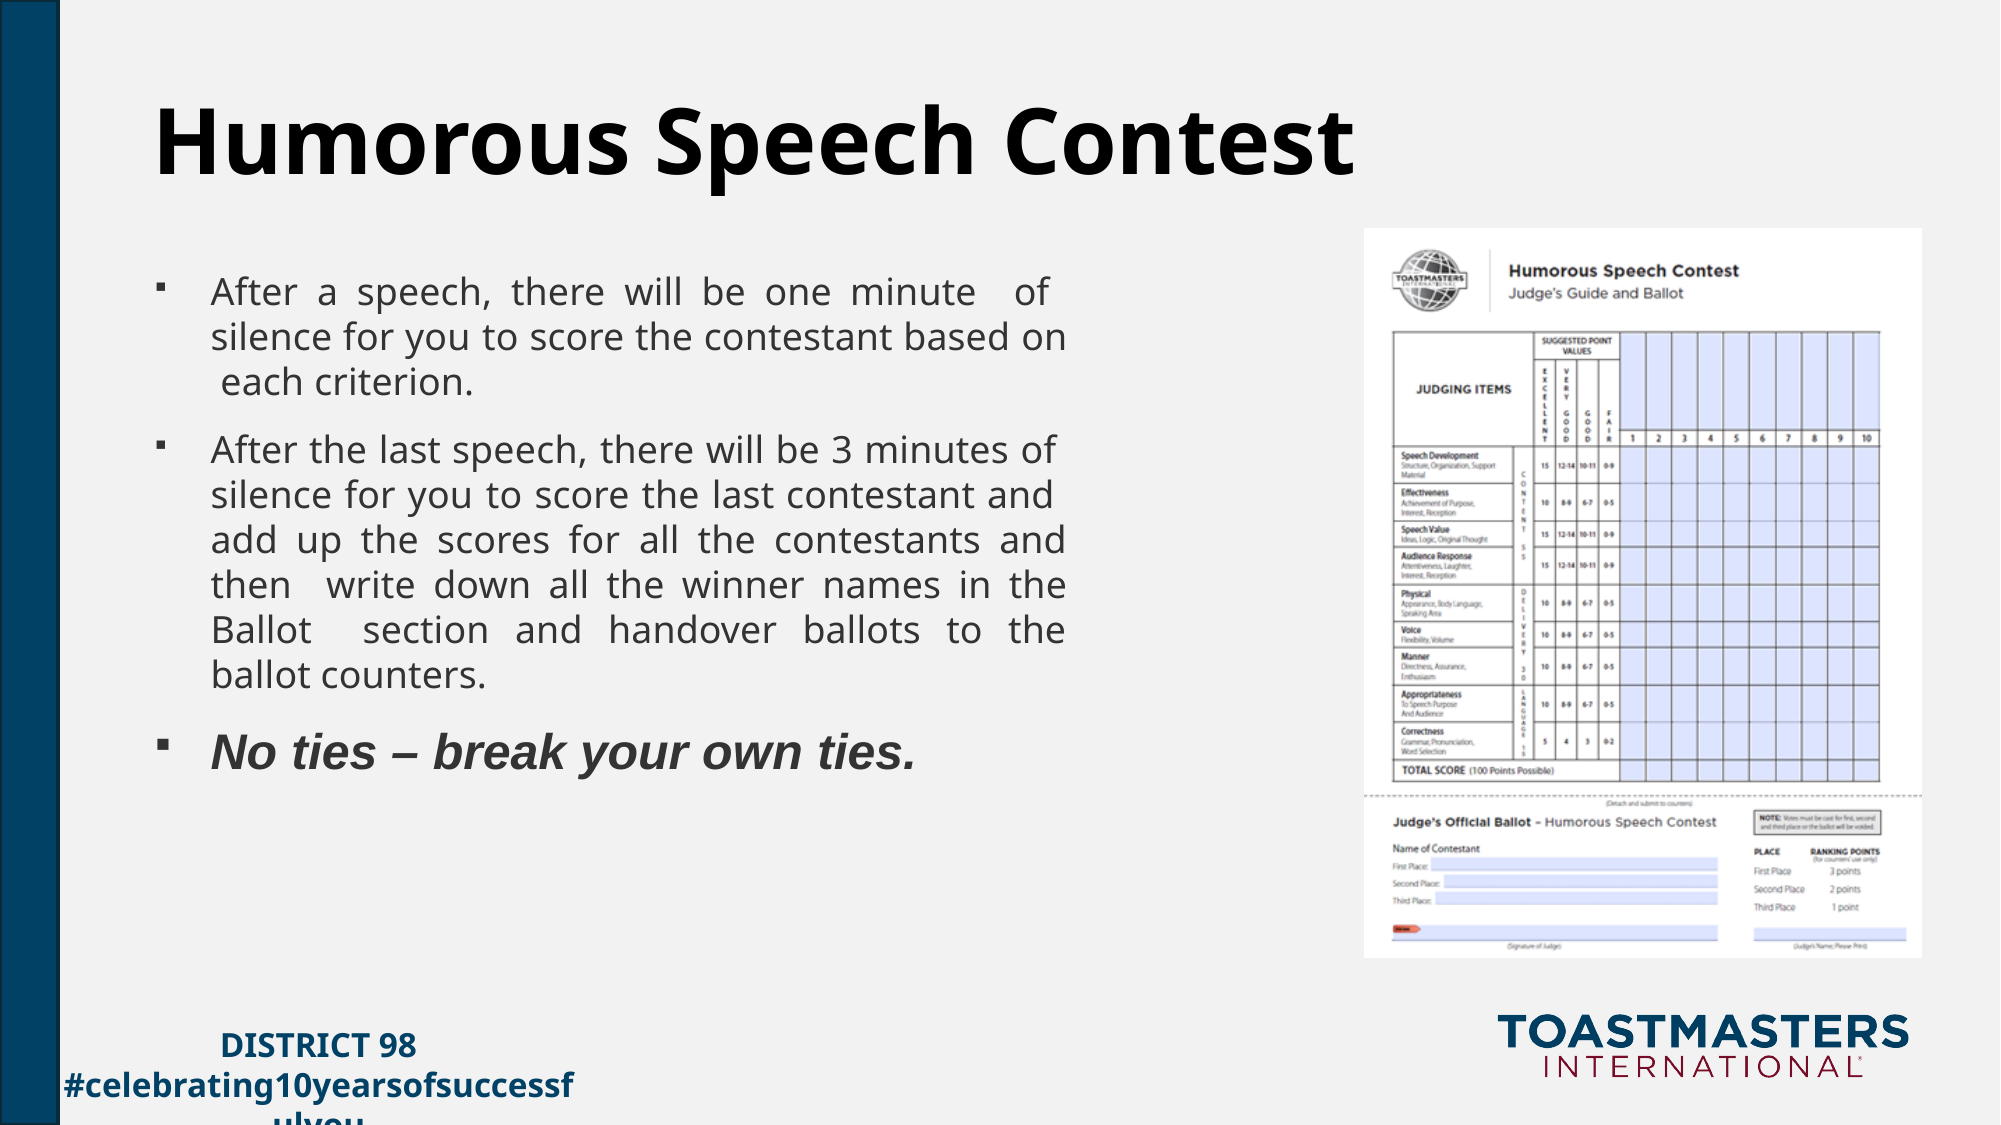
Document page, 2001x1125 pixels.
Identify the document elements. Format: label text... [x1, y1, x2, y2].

picture [1364, 228, 2000, 1125]
text_box DISTRICT 98 #celebrating10yearsofsuccessfulyou [39, 1017, 598, 1125]
title Humorous Speech Contest [137, 59, 1944, 229]
text_box [0, 0, 60, 1125]
list After a speech, there will be one minute of silence for you to score the contestant based on each criterion. After the last speech, there will be 3 minutes of silence for you to score the last contestant and add up the scores for all the contestants and then write down all the winner names in the Ballot section and handover ballots to the ballot counters. No ties – break your own ties. [137, 260, 1084, 950]
